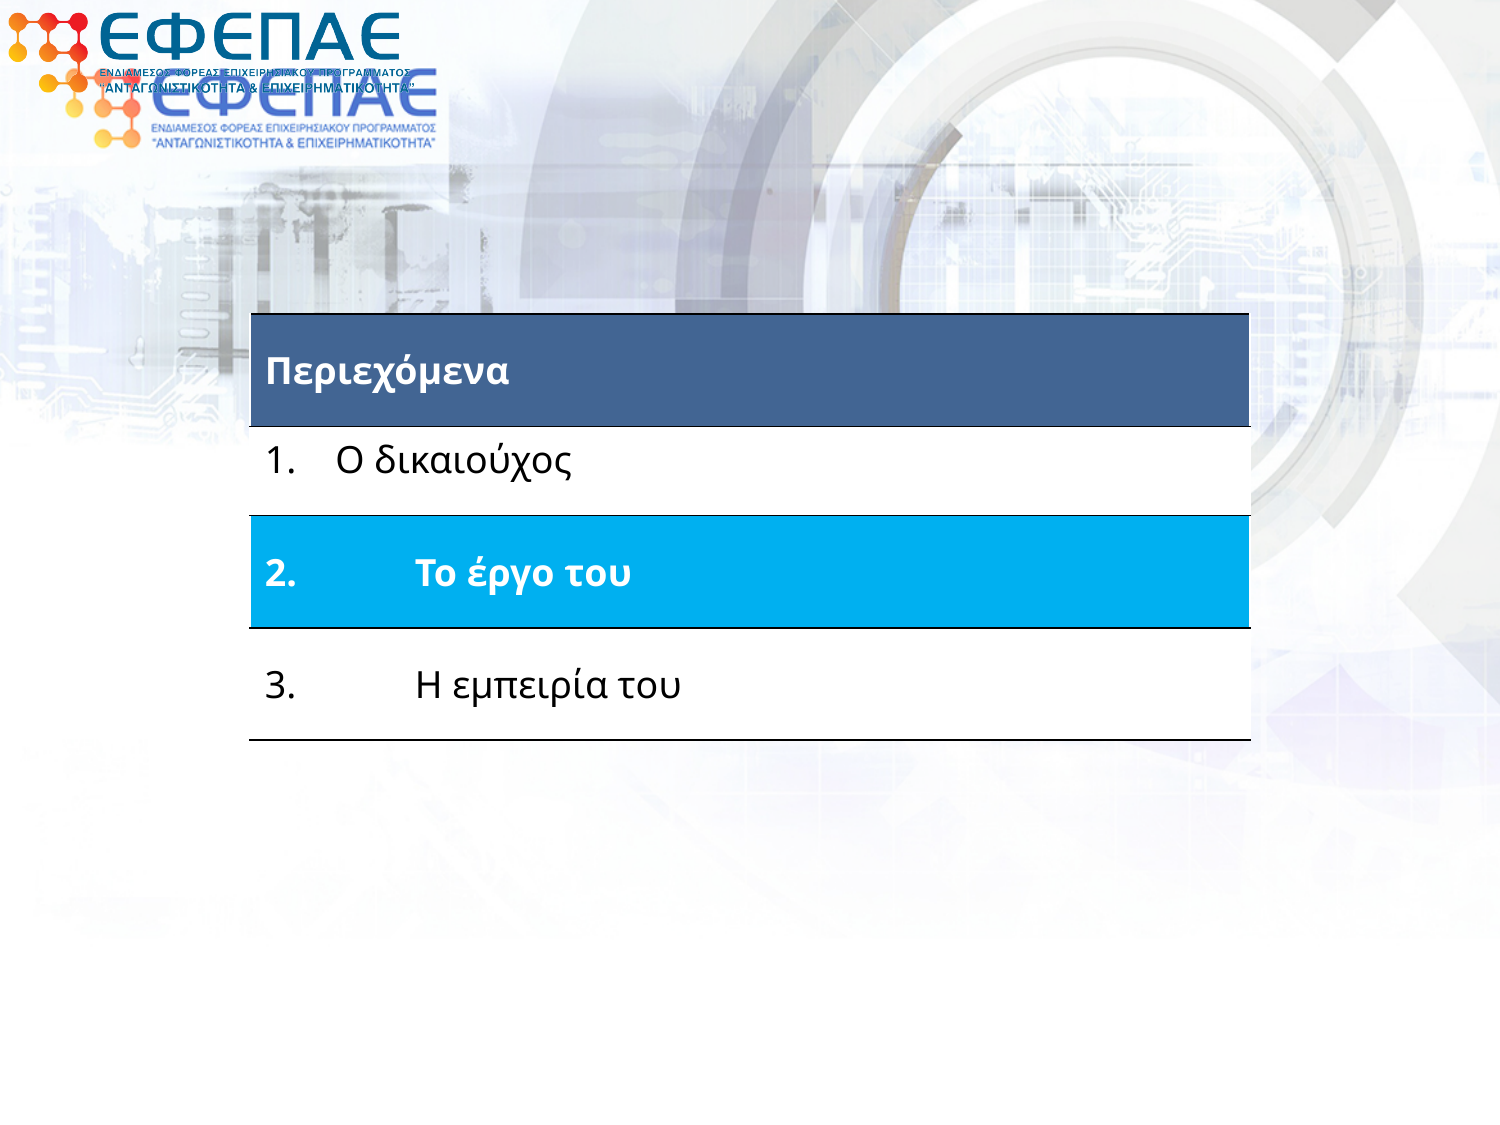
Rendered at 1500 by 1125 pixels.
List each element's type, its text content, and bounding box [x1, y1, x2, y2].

table_header 1. Ο δικαιούχος [0, 0, 1500, 1125]
table_header Περιεχόμενα [251, 315, 1249, 426]
table_cell 1. Ο δικαιούχος [251, 427, 1249, 515]
picture [0, 0, 423, 106]
table_cell 2. Το έργο του [251, 516, 1249, 627]
table_cell 3. Η εμπειρία του [251, 629, 1249, 739]
